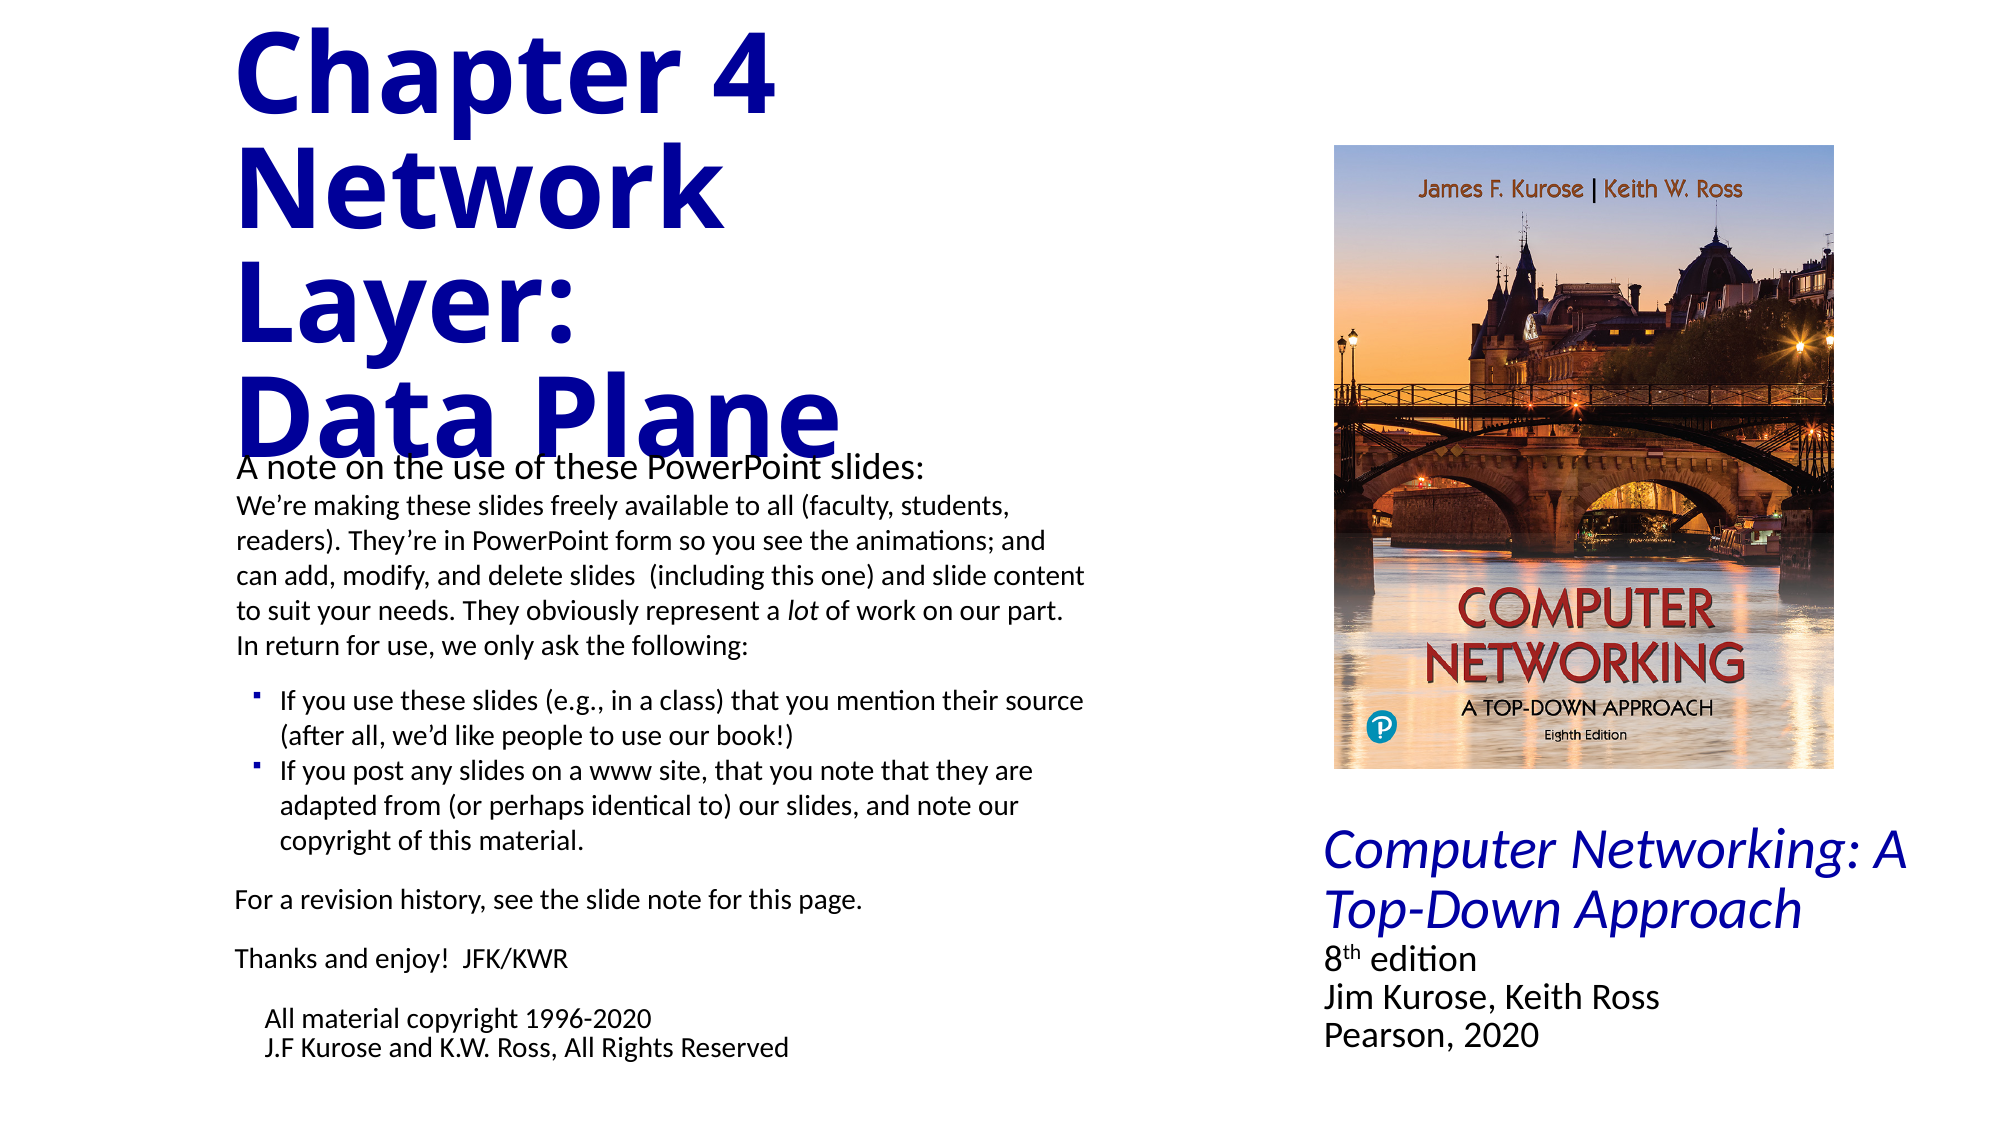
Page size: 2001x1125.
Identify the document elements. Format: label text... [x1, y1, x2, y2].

text_box Computer Networking: A Top-Down Approach 8th edition Jim Kurose, Keith Ross Pearson, 2020 [1309, 703, 1963, 1125]
text_box Chapter 4 Network Layer: Data Plane [217, 92, 1059, 411]
picture [1334, 145, 1834, 769]
text_box A note on the use of these PowerPoint slides: We’re making these slides freely available to all (faculty, students, readers). They’re in PowerPoint form so you see the animations; and can add, modify, and delete slides (including this one) and slide content to suit your needs. They obviously represent a lot of work on our part. In return for use, we only ask the following: [221, 434, 1104, 699]
text_box If you use these slides (e.g., in a class) that you mention their source (after all, we’d like people to use our book!) If you post any slides on a www site, that you note that they are adapted from (or perhaps identical to) our slides, and note our copyright of this material. For a revision history, see the slide note for this page. Thanks and enjoy! JFK/KWR All material copyright 1996-2020 J.F Kurose and K.W. Ross, All Rights Reserved [217, 638, 1100, 1072]
